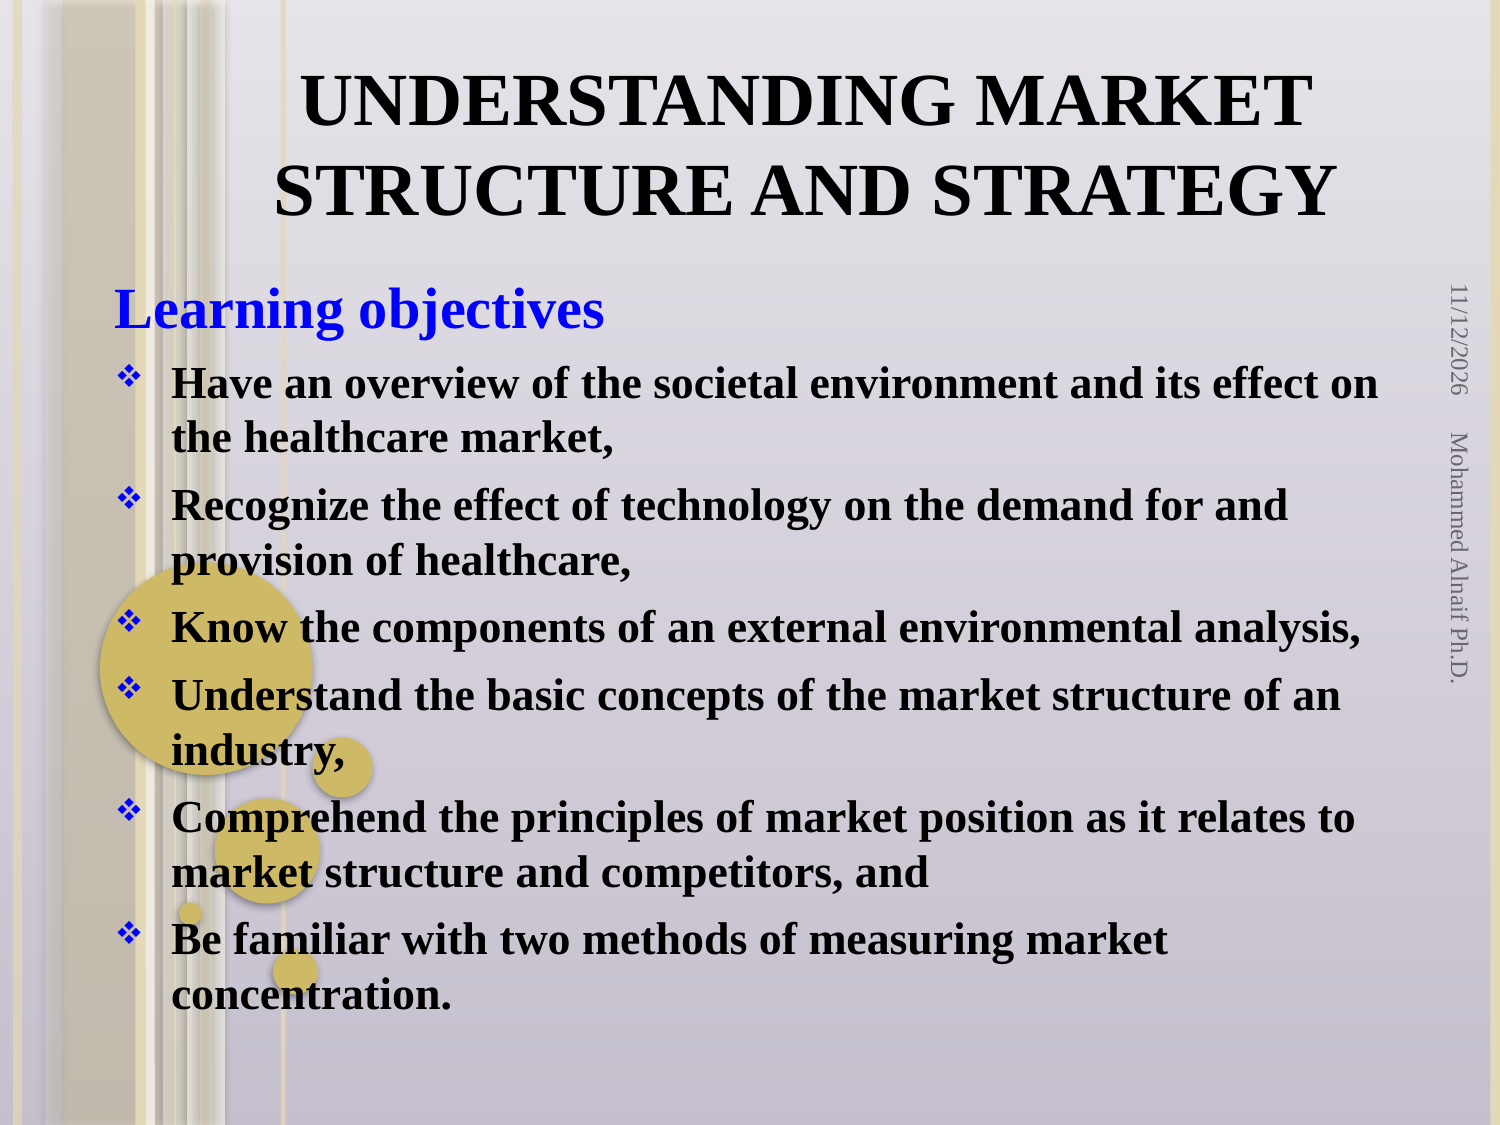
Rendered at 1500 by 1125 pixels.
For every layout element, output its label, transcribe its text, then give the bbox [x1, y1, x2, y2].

subtitle Learning objectives Have an overview of the societal environment and its effect on the healthcare market, Recognize the effect of technology on the demand for and provision of healthcare, Know the components of an external environmental analysis, Understand the basic concepts of the market structure of an industry, Comprehend the principles of market position as it relates to market structure and competitors, and Be familiar with two methods of measuring market concentration. [99, 262, 1440, 1063]
title Understanding Market Structure and Strategy [162, 37, 1430, 238]
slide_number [1430, 36, 1493, 412]
footer Mohammed Alnaif Ph.D. [1429, 417, 1493, 1018]
